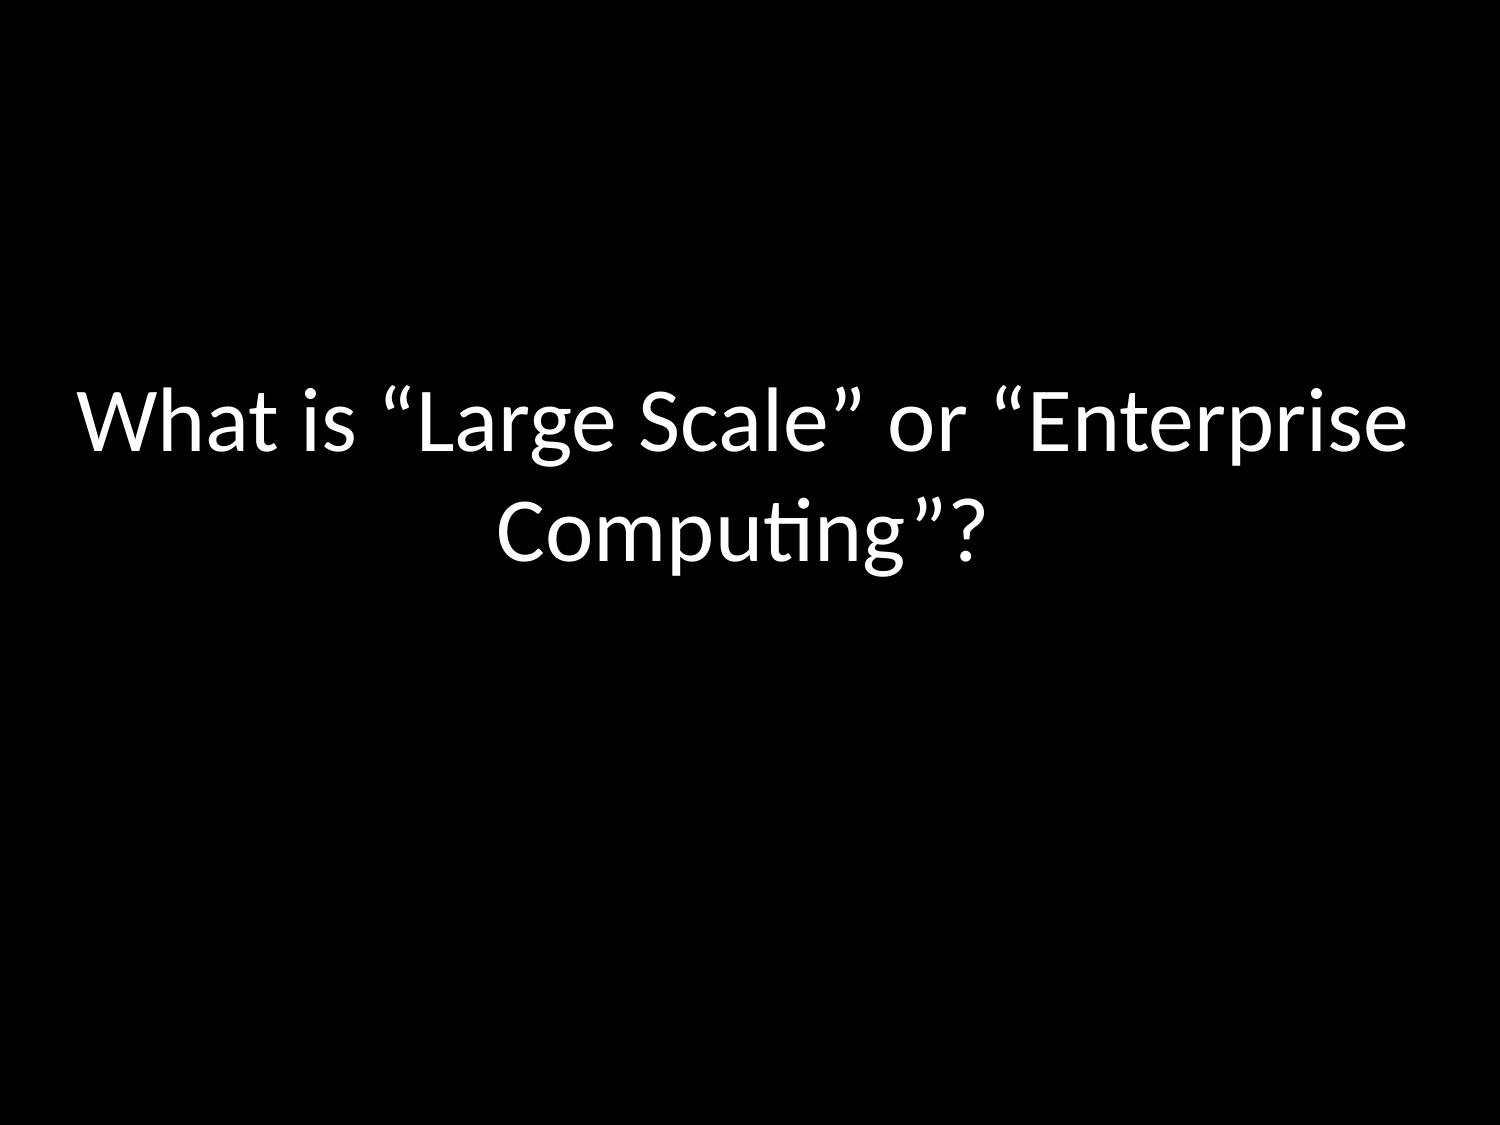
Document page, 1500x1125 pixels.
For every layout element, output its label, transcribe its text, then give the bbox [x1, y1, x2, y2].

title What is “Large Scale” or “Enterprise Computing”? [50, 349, 1438, 591]
